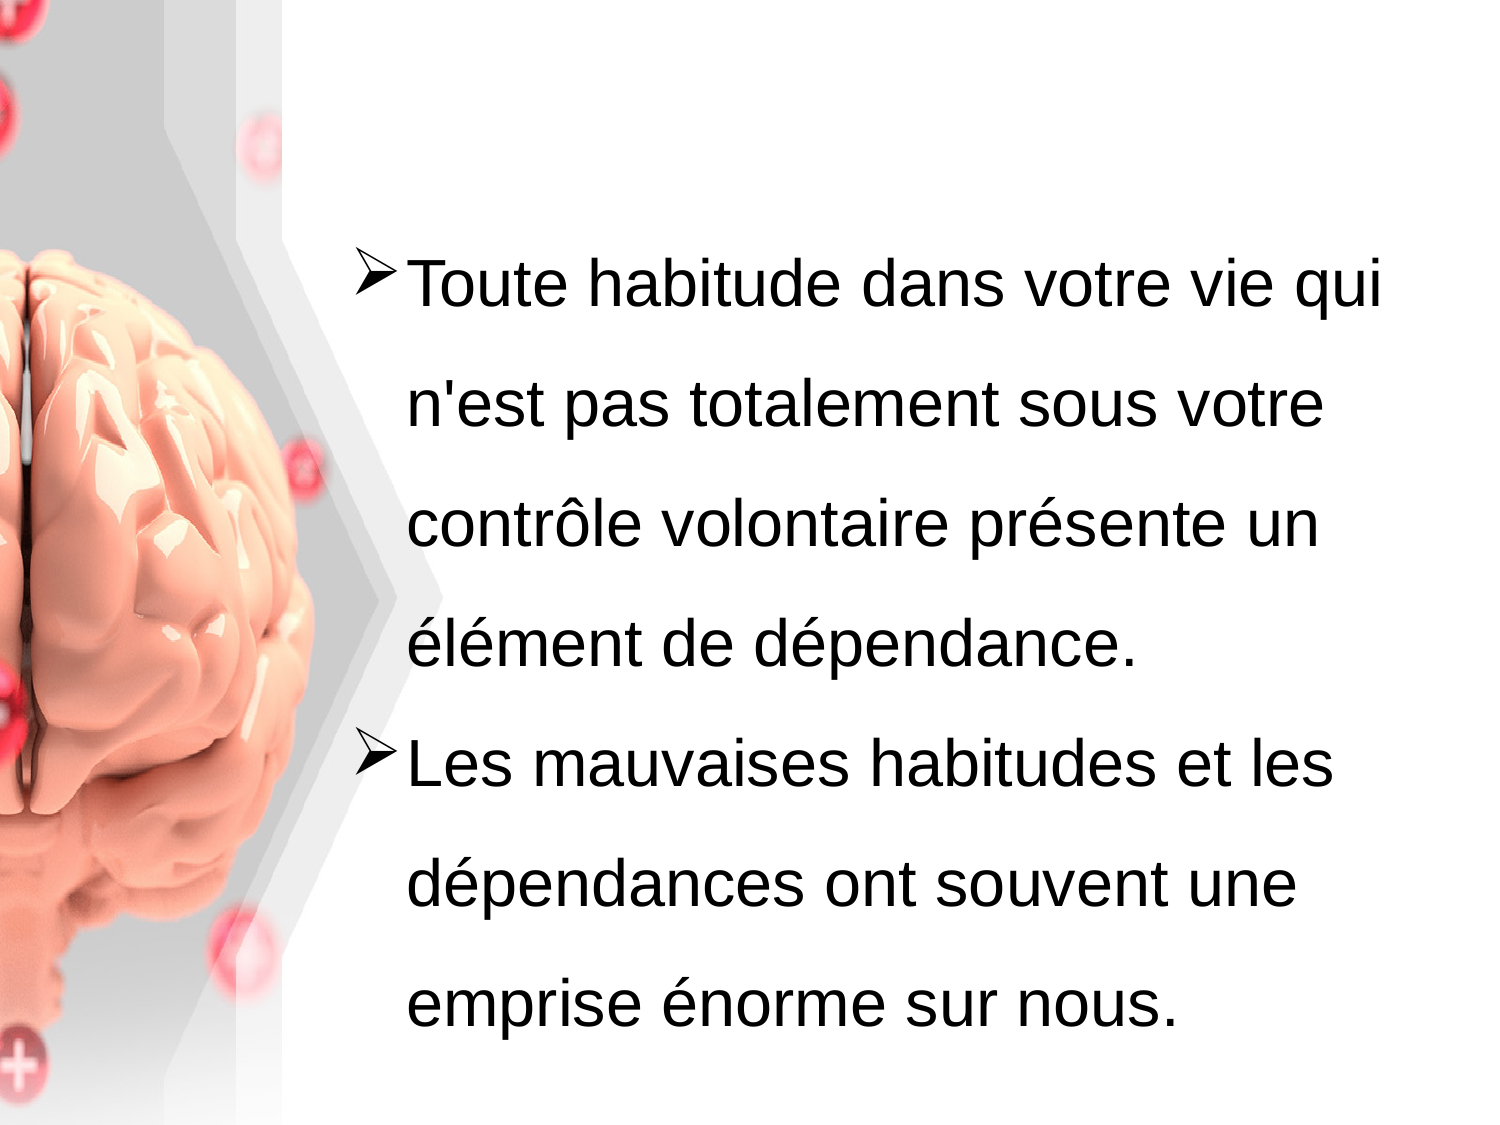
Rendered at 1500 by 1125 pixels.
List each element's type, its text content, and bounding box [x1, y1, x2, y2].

picture [0, 0, 1500, 1125]
text_box Toute habitude dans votre vie qui n'est pas totalement sous votre contrôle volontaire présente un élément de dépendance. Les mauvaises habitudes et les dépendances ont souvent une emprise énorme sur nous. [335, 192, 1484, 1047]
